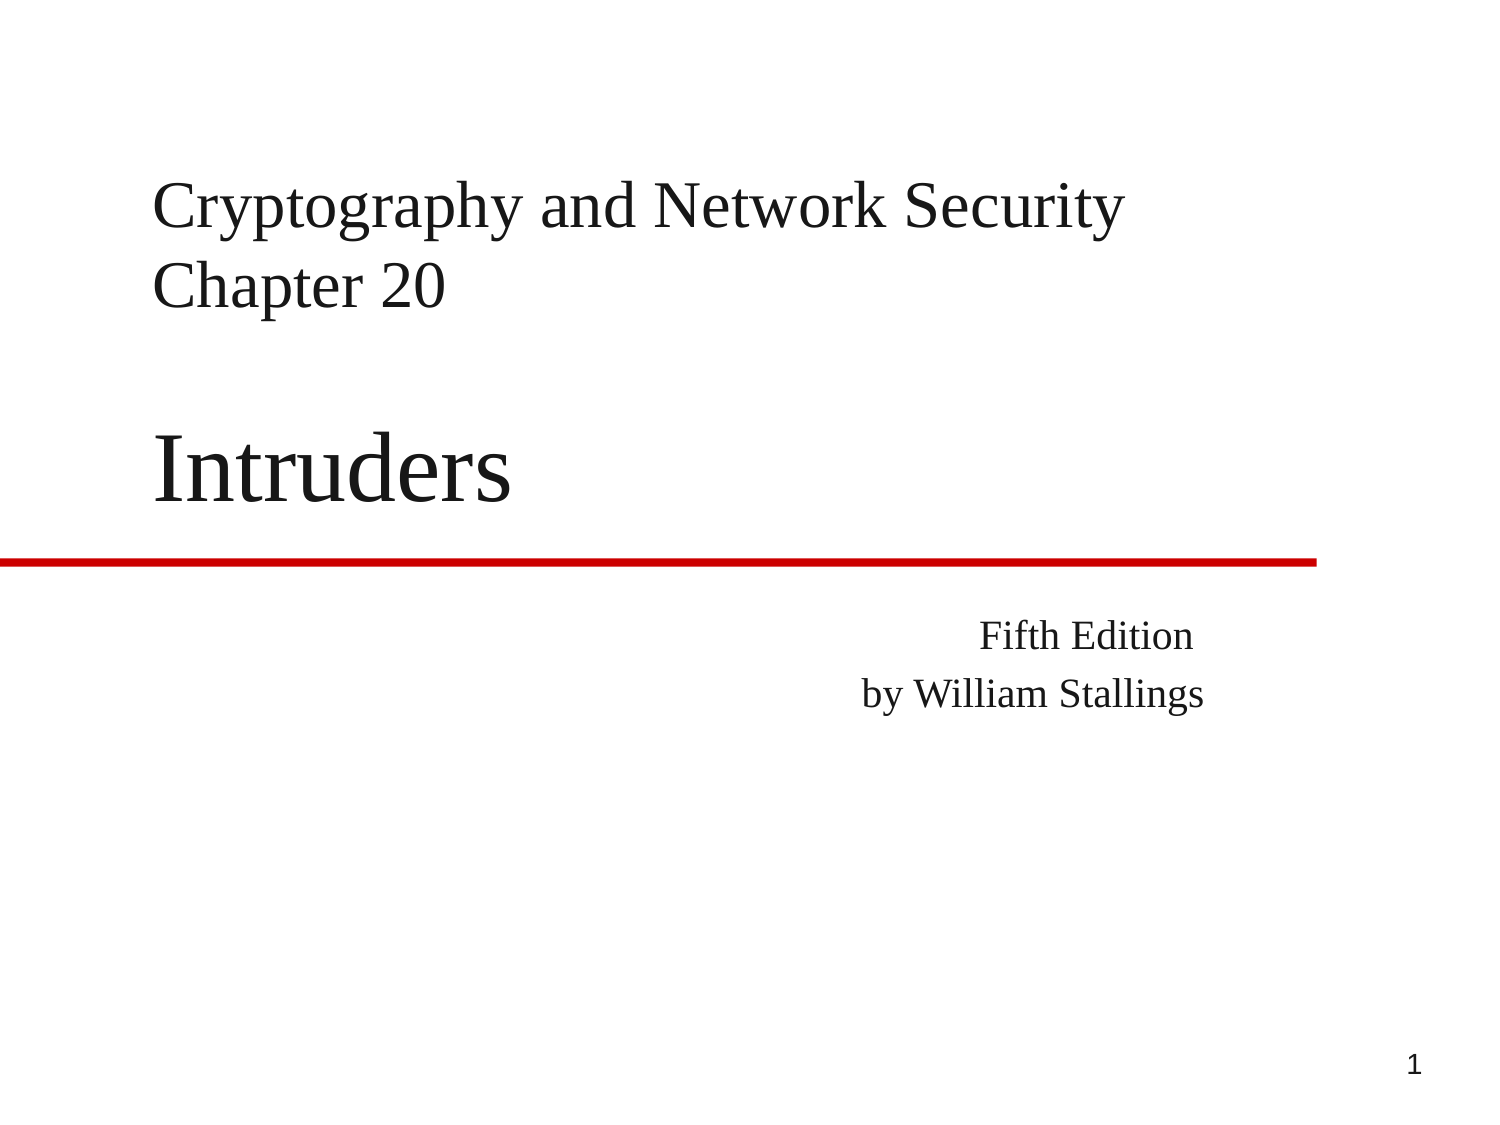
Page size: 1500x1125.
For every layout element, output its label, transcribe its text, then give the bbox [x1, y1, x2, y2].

subtitle Fifth Edition by William Stallings [726, 599, 1448, 788]
title Cryptography and Network Security Chapter 20 Intruders [137, 74, 1426, 529]
slide_number 1 [1125, 1025, 1438, 1100]
